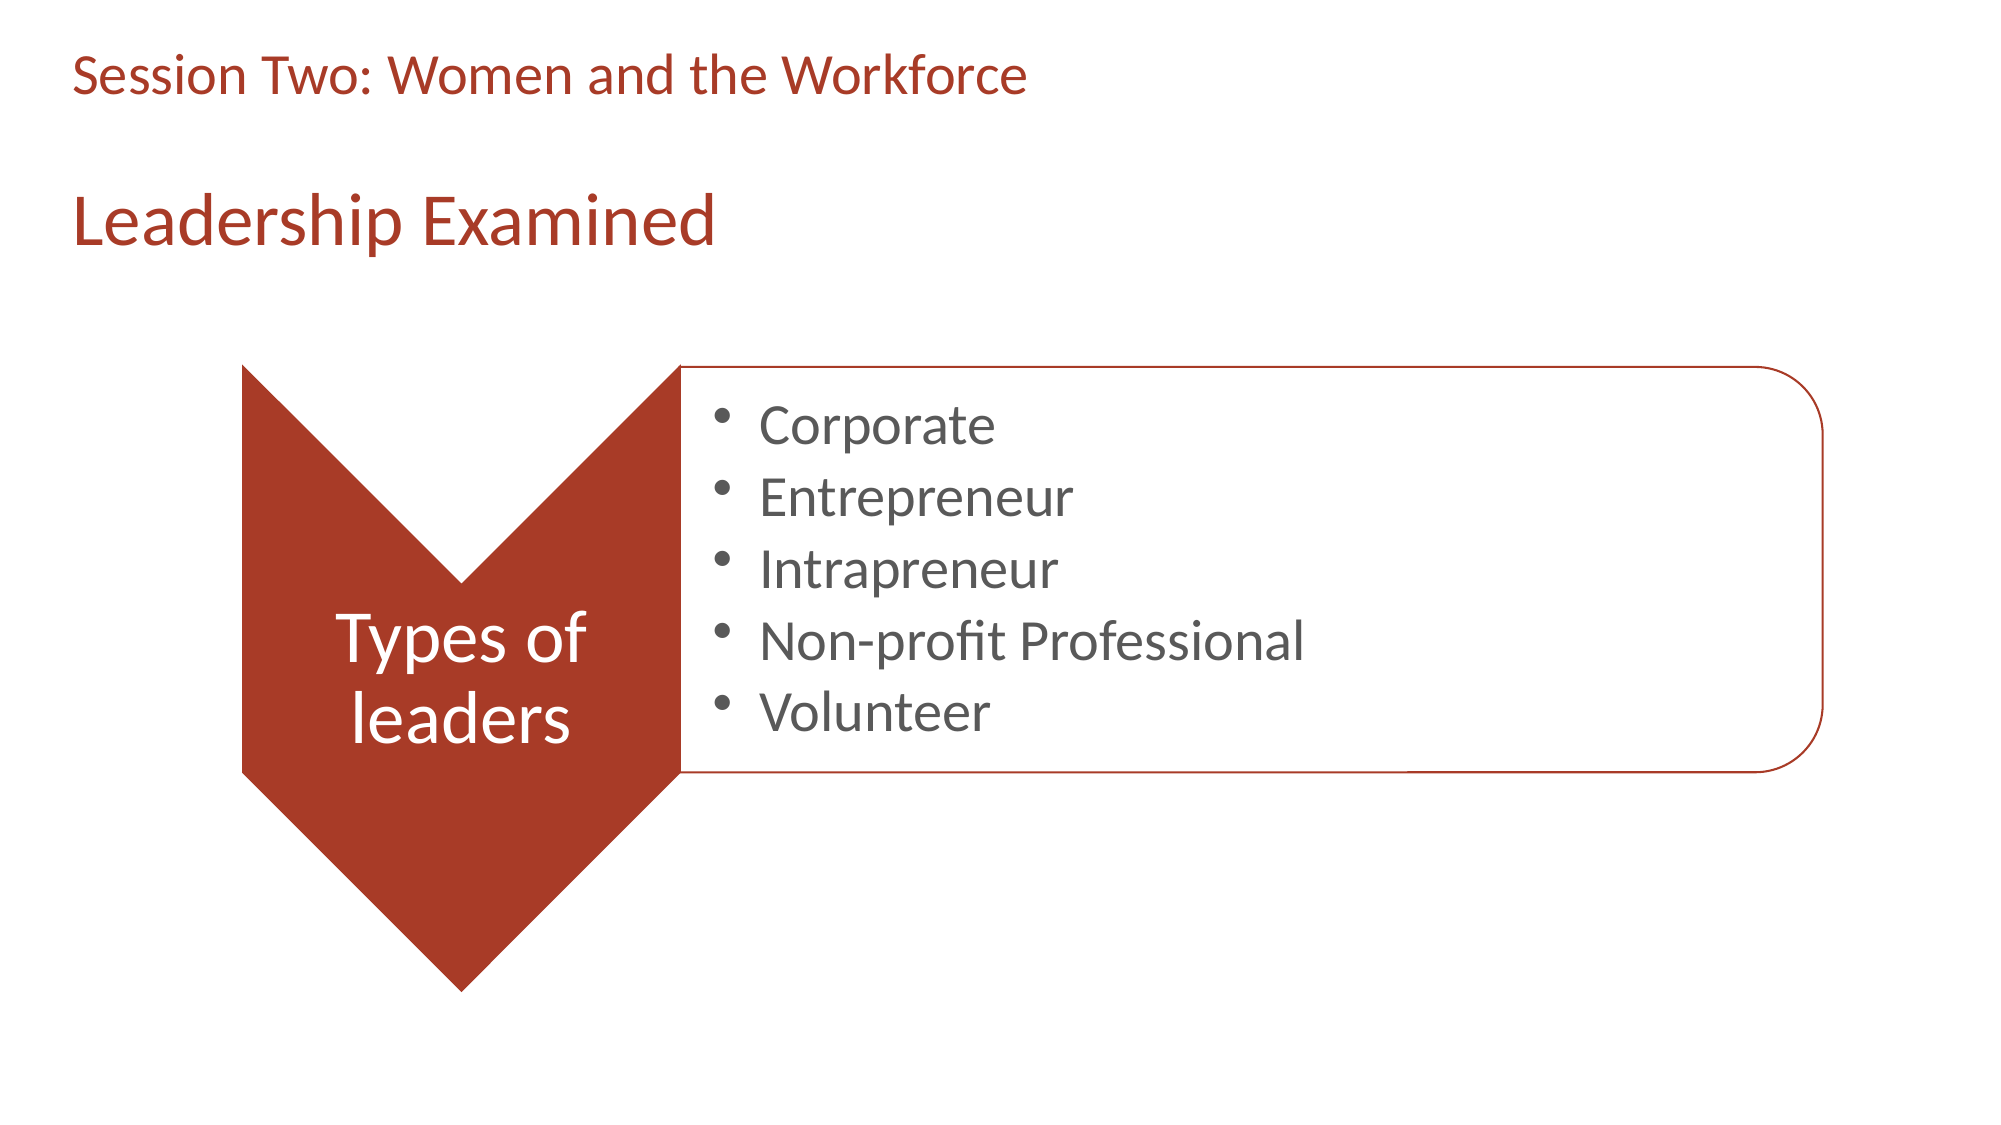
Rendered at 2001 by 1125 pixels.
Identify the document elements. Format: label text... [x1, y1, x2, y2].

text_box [243, 366, 1823, 992]
list Leadership Examined [57, 172, 1934, 270]
title Session Two: Women and the Workforce [57, 36, 1934, 124]
